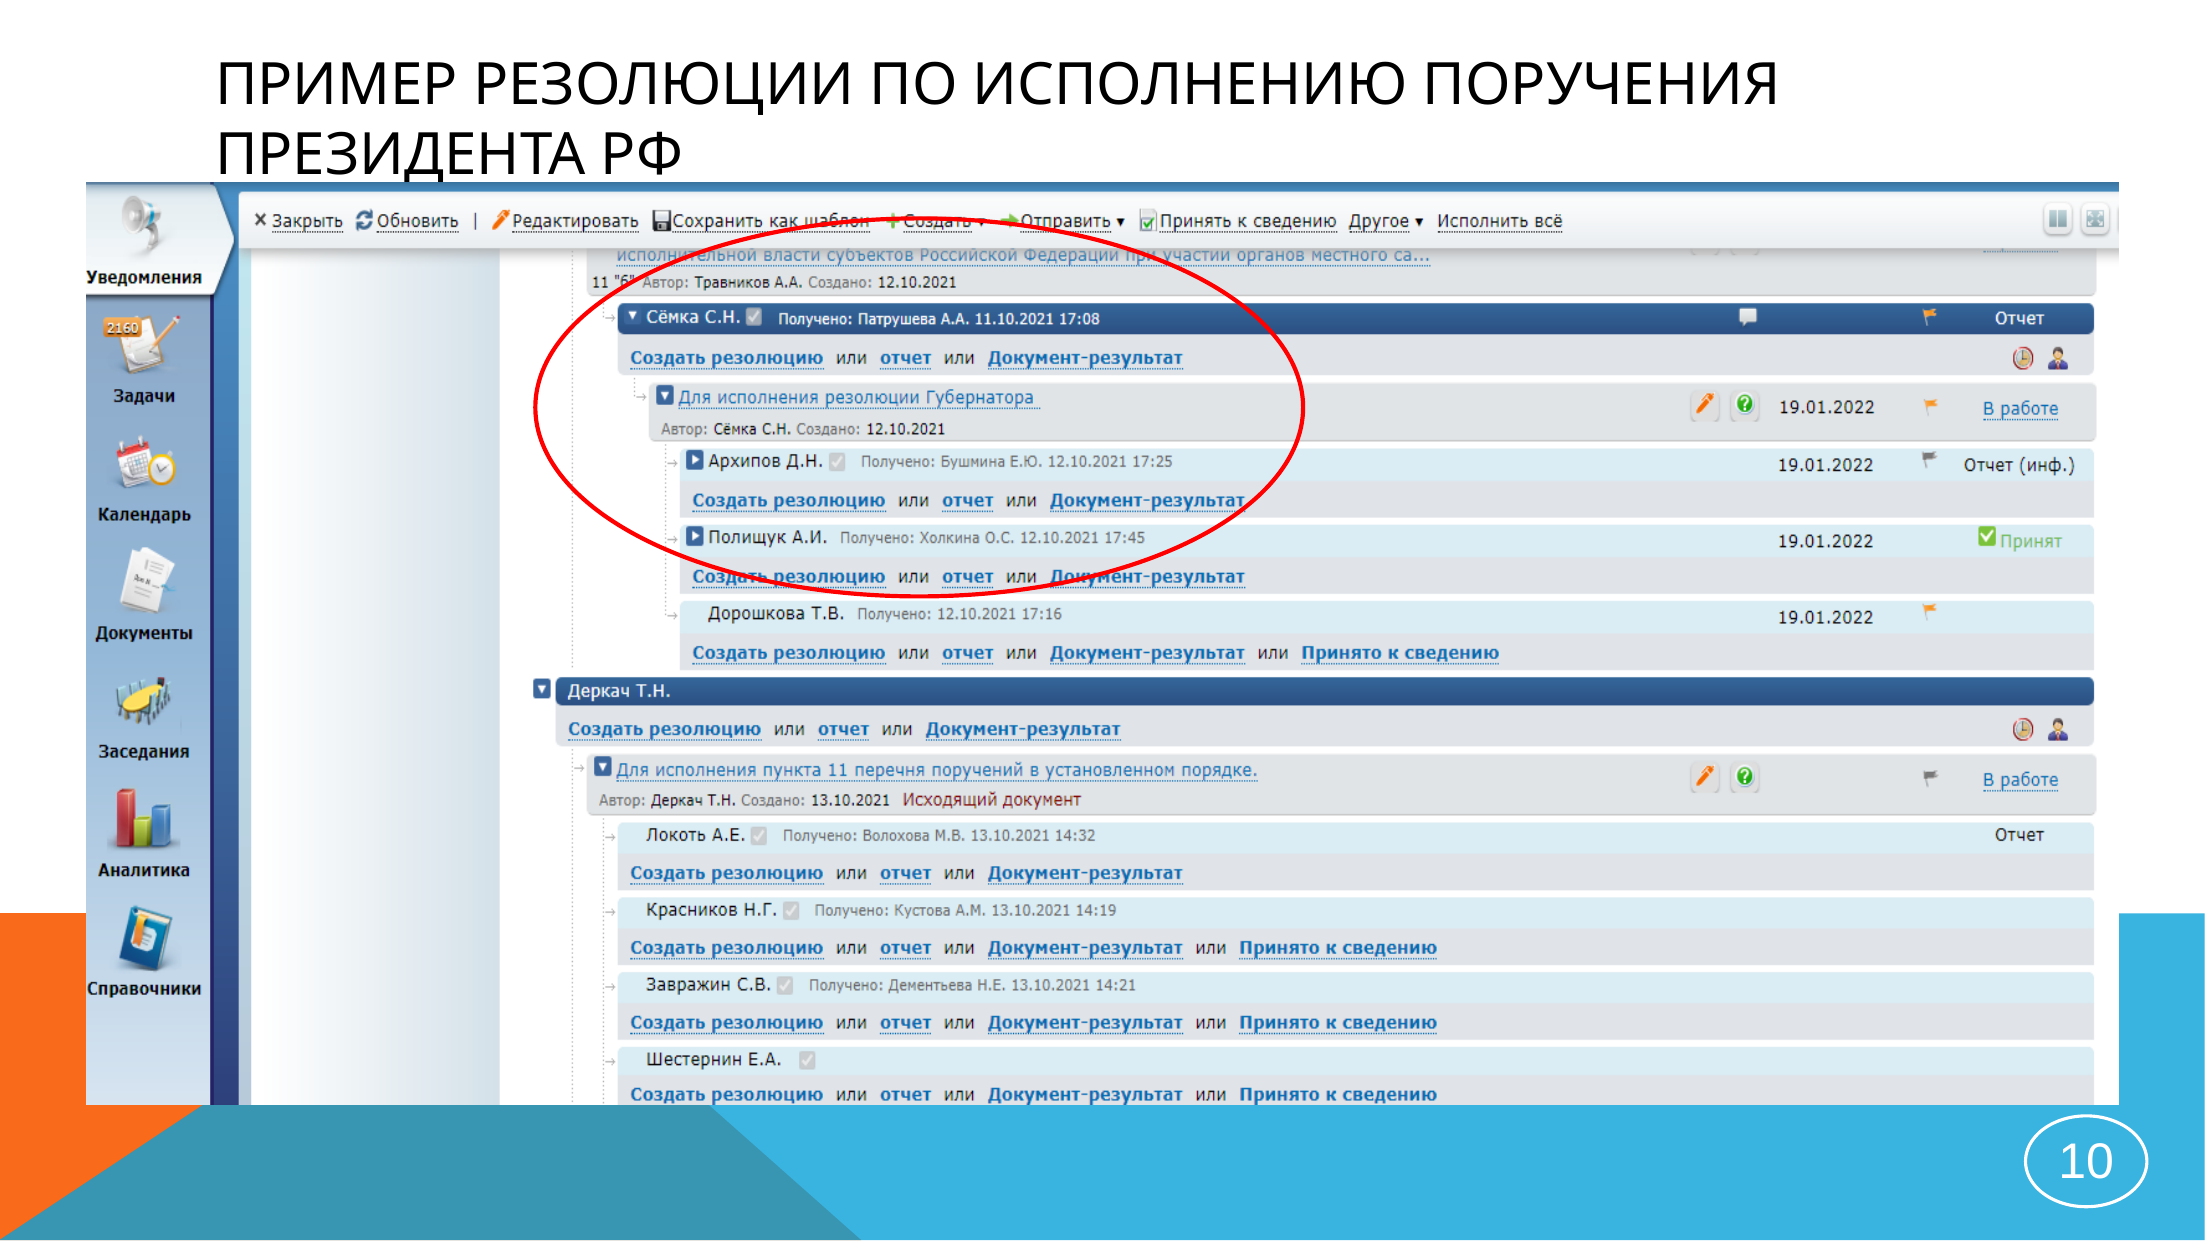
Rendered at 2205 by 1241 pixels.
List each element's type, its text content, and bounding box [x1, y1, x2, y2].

slide_number 10 [2023, 1116, 2149, 1209]
picture [86, 182, 2119, 1105]
title Пример резолюции по исполнению поручения президента рф [198, 66, 2083, 166]
